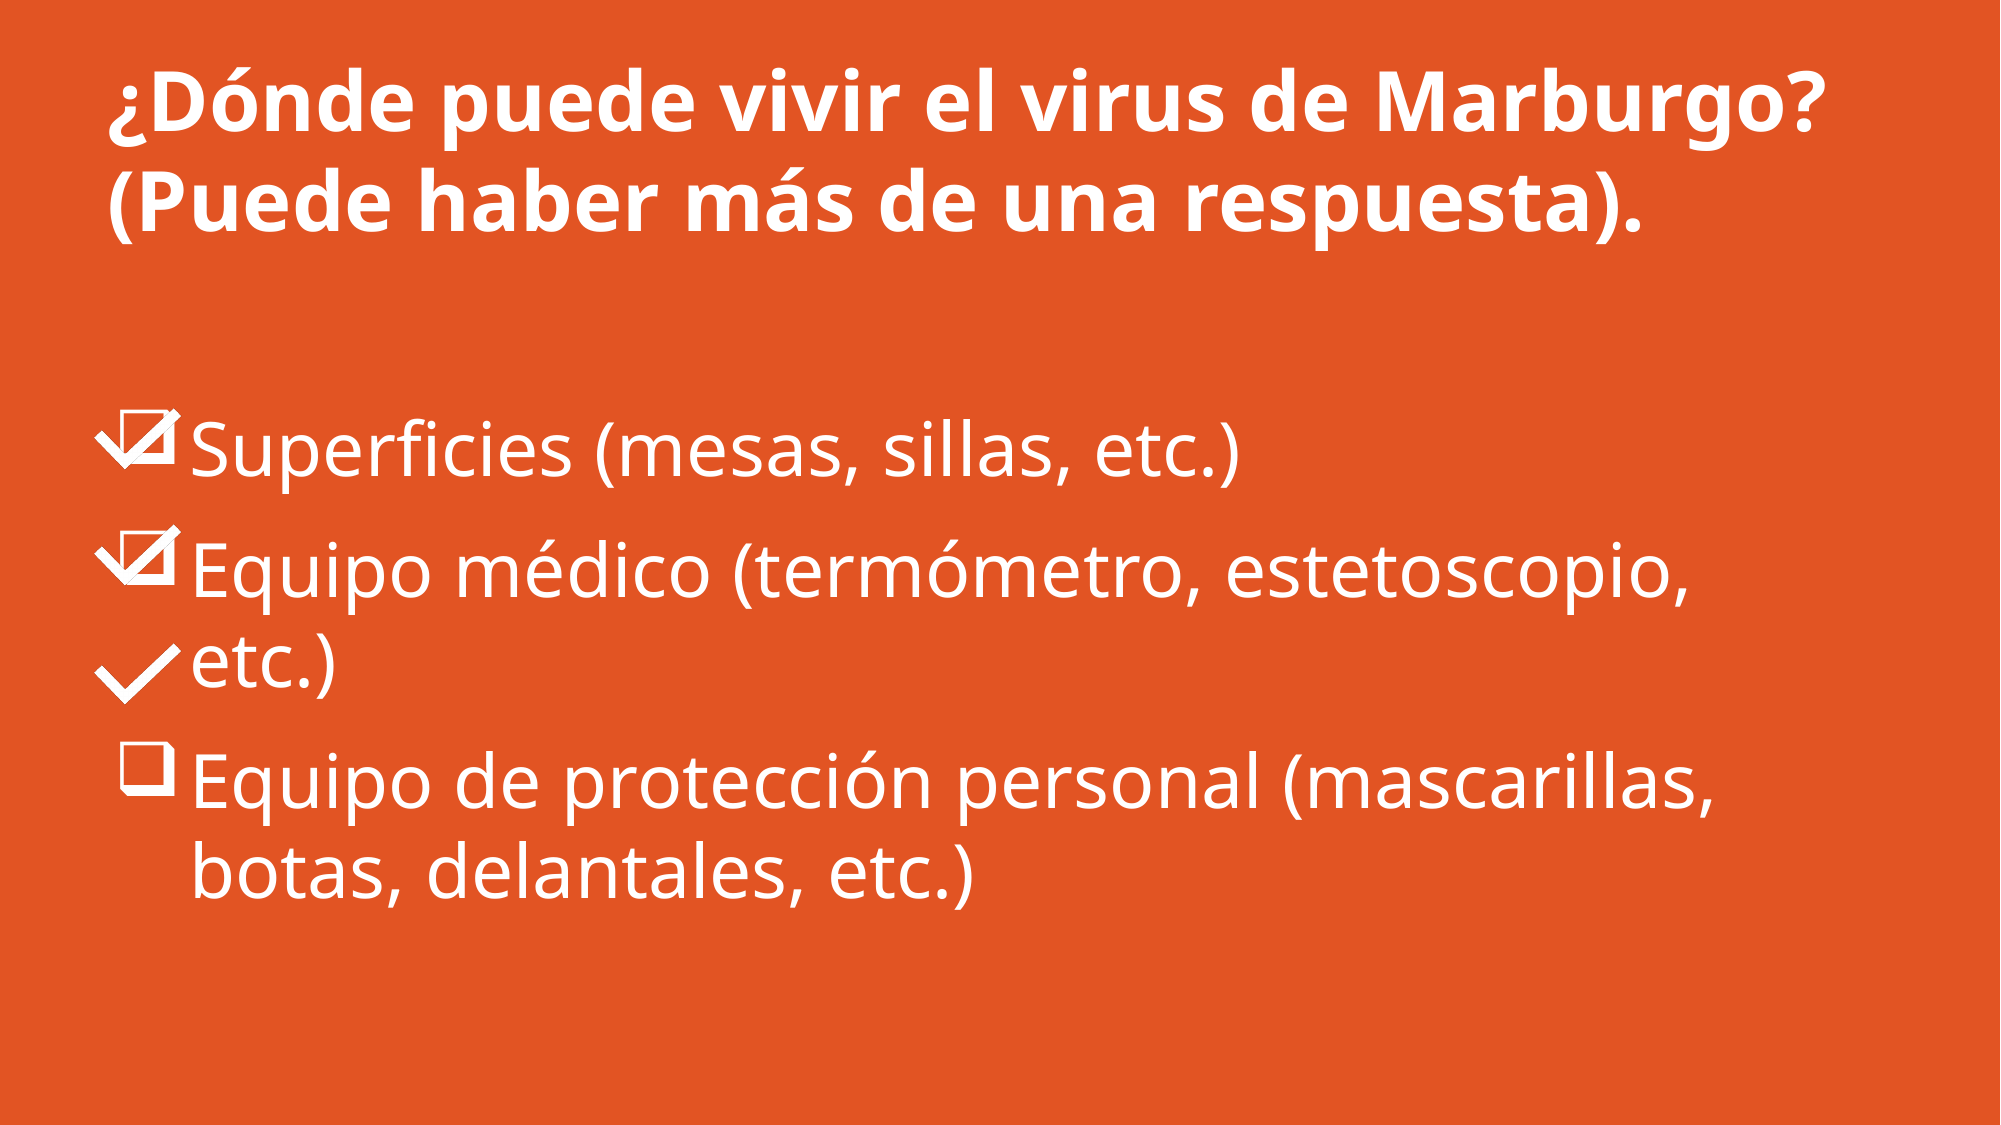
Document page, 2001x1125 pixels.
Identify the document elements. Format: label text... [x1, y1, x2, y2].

picture [92, 627, 183, 719]
picture [92, 393, 183, 485]
text_box Superficies (mesas, sillas, etc.) Equipo médico (termómetro, estetoscopio, etc.) Equipo de protección personal (mascarillas, botas, delantales, etc.) [92, 393, 1764, 922]
title ¿Dónde puede vivir el virus de Marburgo? (Puede haber más de una respuesta). [92, 165, 1908, 357]
picture [92, 508, 183, 600]
